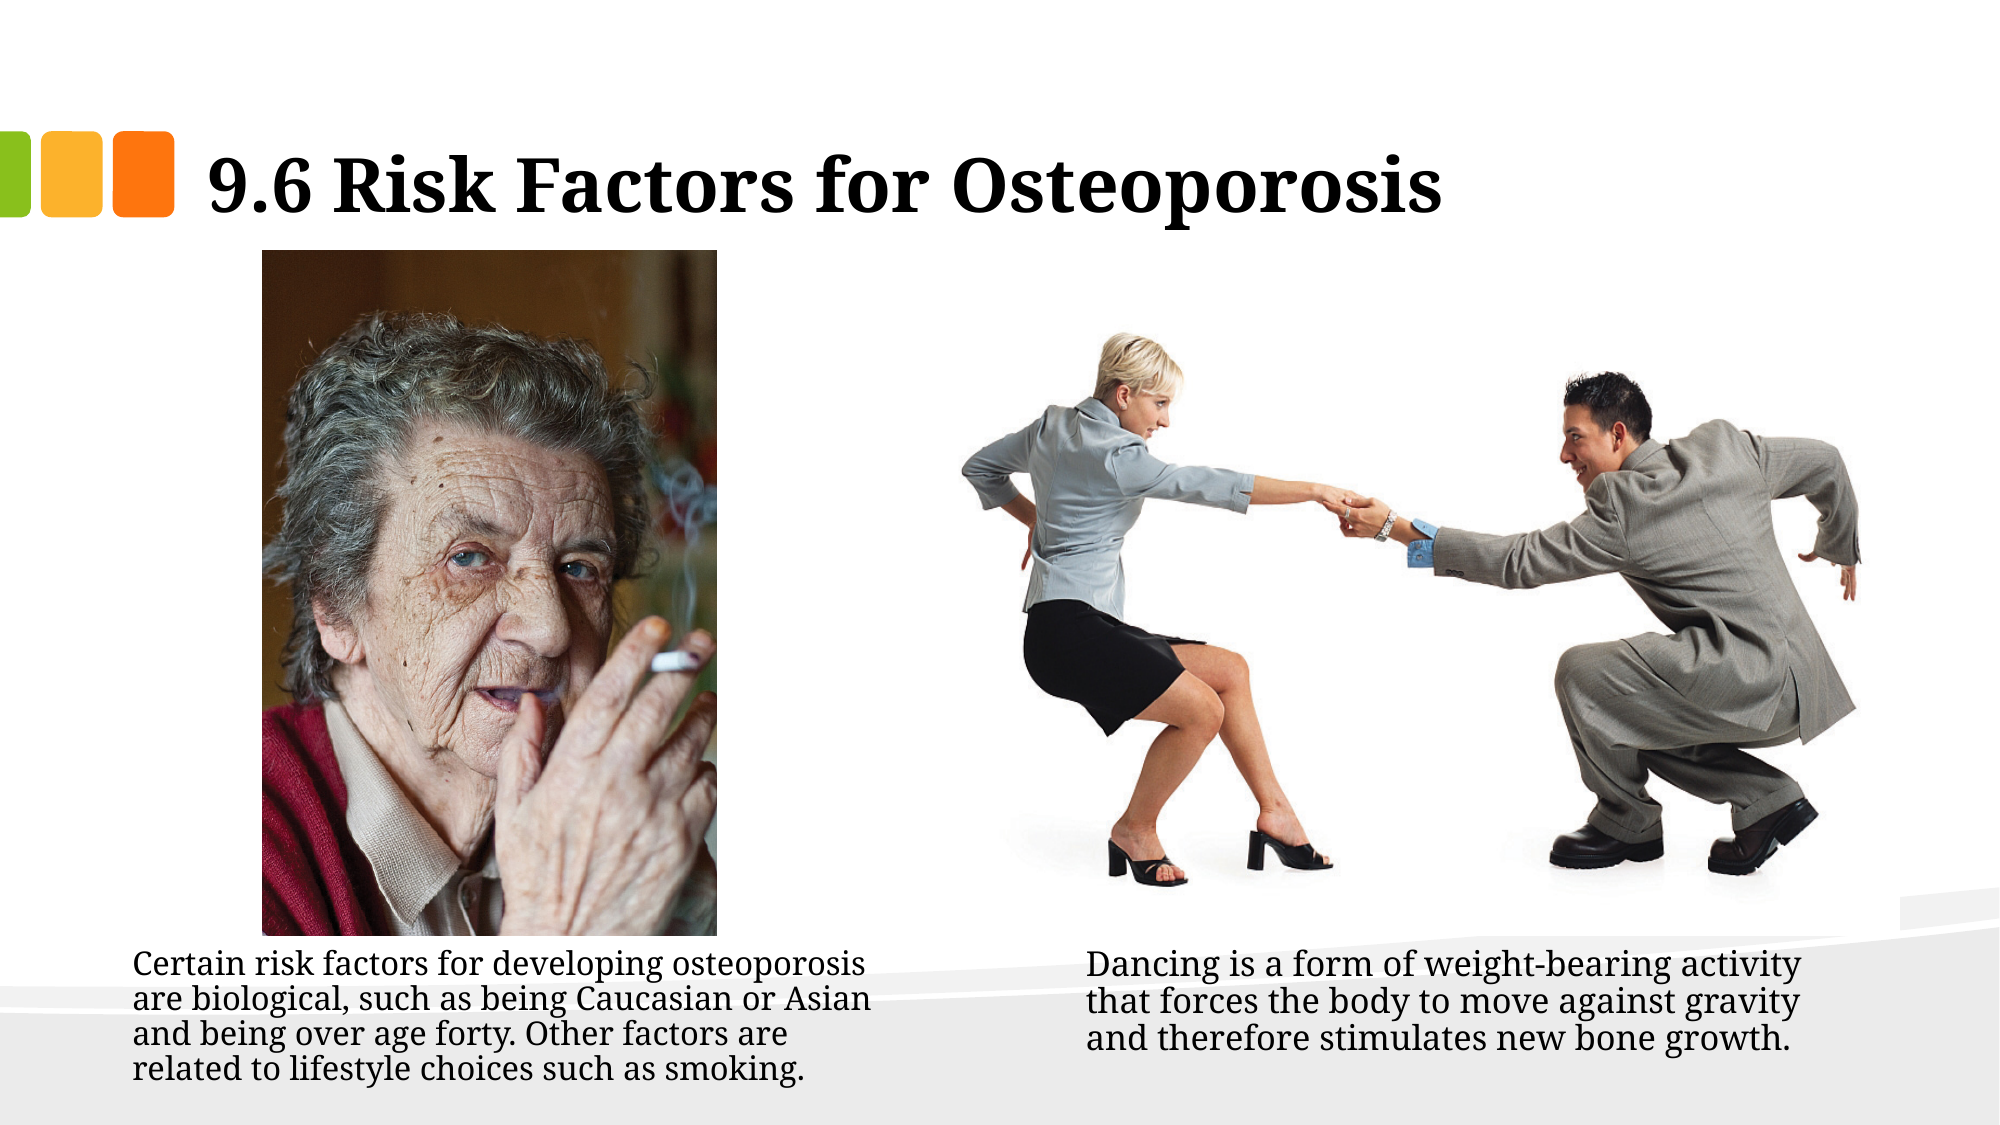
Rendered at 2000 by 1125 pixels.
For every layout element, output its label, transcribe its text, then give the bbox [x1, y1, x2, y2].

list Dancing is a form of weight-bearing activity that forces the body to move against gravity and therefore stimulates new bone growth. [1065, 936, 1866, 1070]
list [261, 250, 718, 936]
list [924, 287, 1900, 936]
title 9.6 Risk Factors for Osteoporosis [187, 24, 1787, 238]
list Certain risk factors for developing osteoporosis are biological, such as being Caucasian or Asian and being over age forty. Other factors are related to lifestyle choices such as smoking. [112, 935, 912, 1100]
